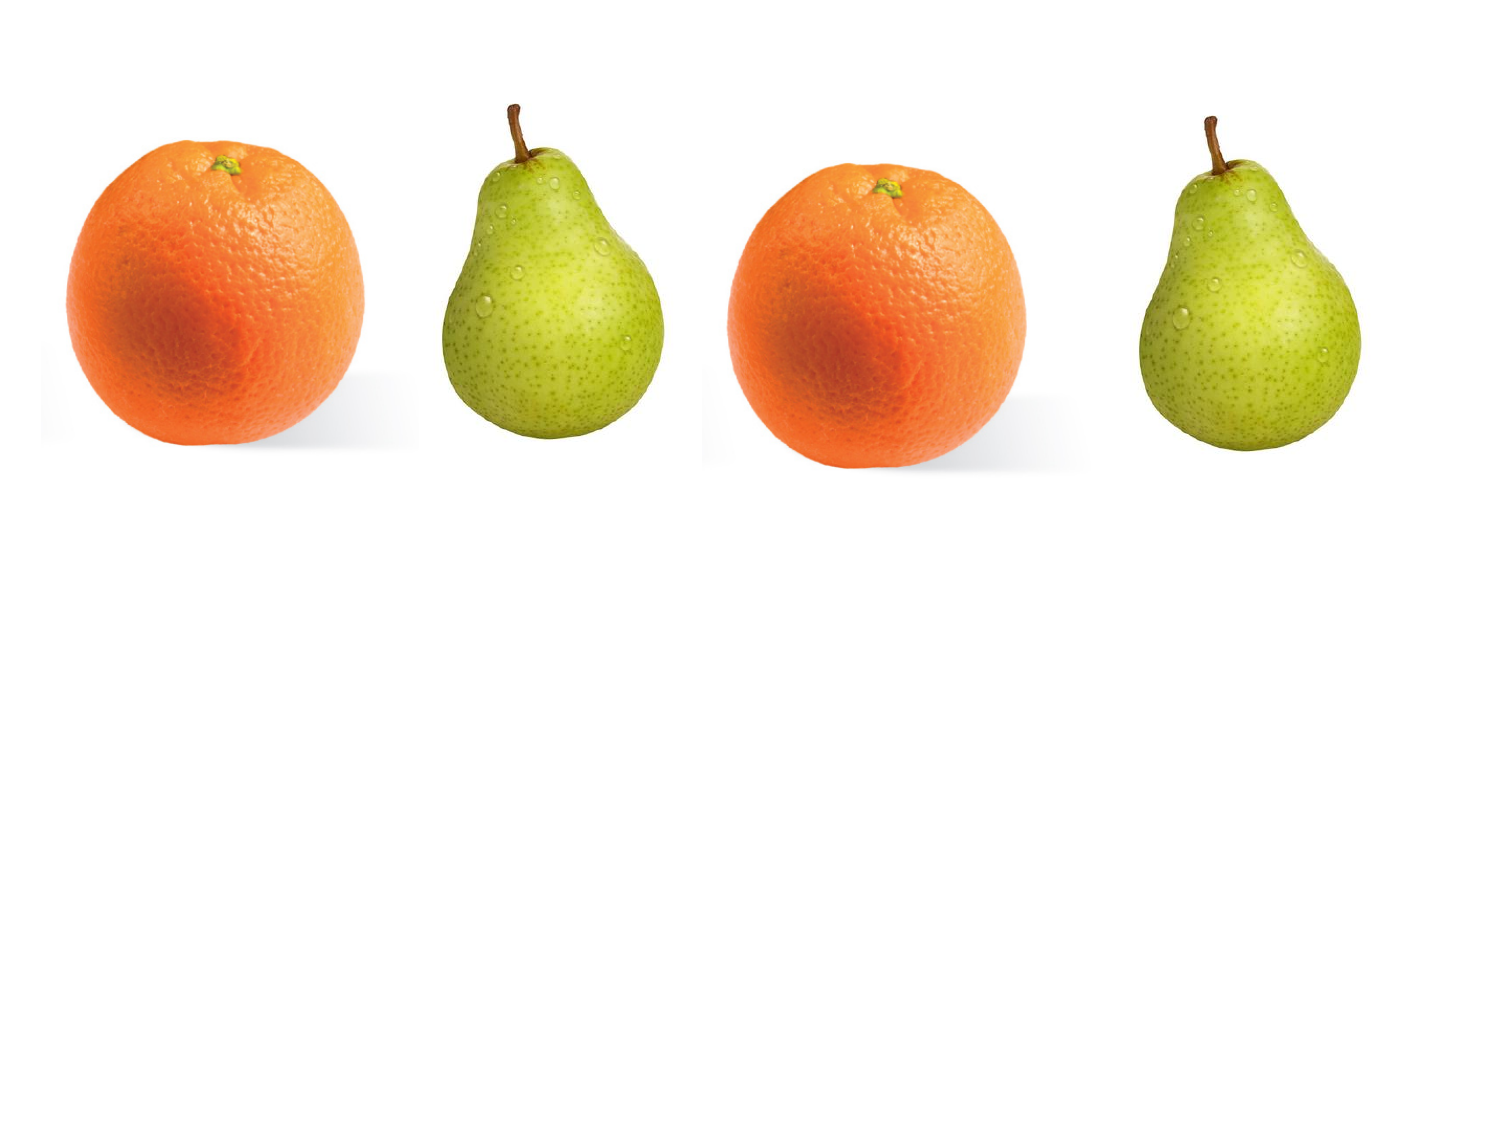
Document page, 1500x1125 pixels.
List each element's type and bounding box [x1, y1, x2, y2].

picture [41, 89, 683, 467]
picture [702, 101, 1380, 490]
